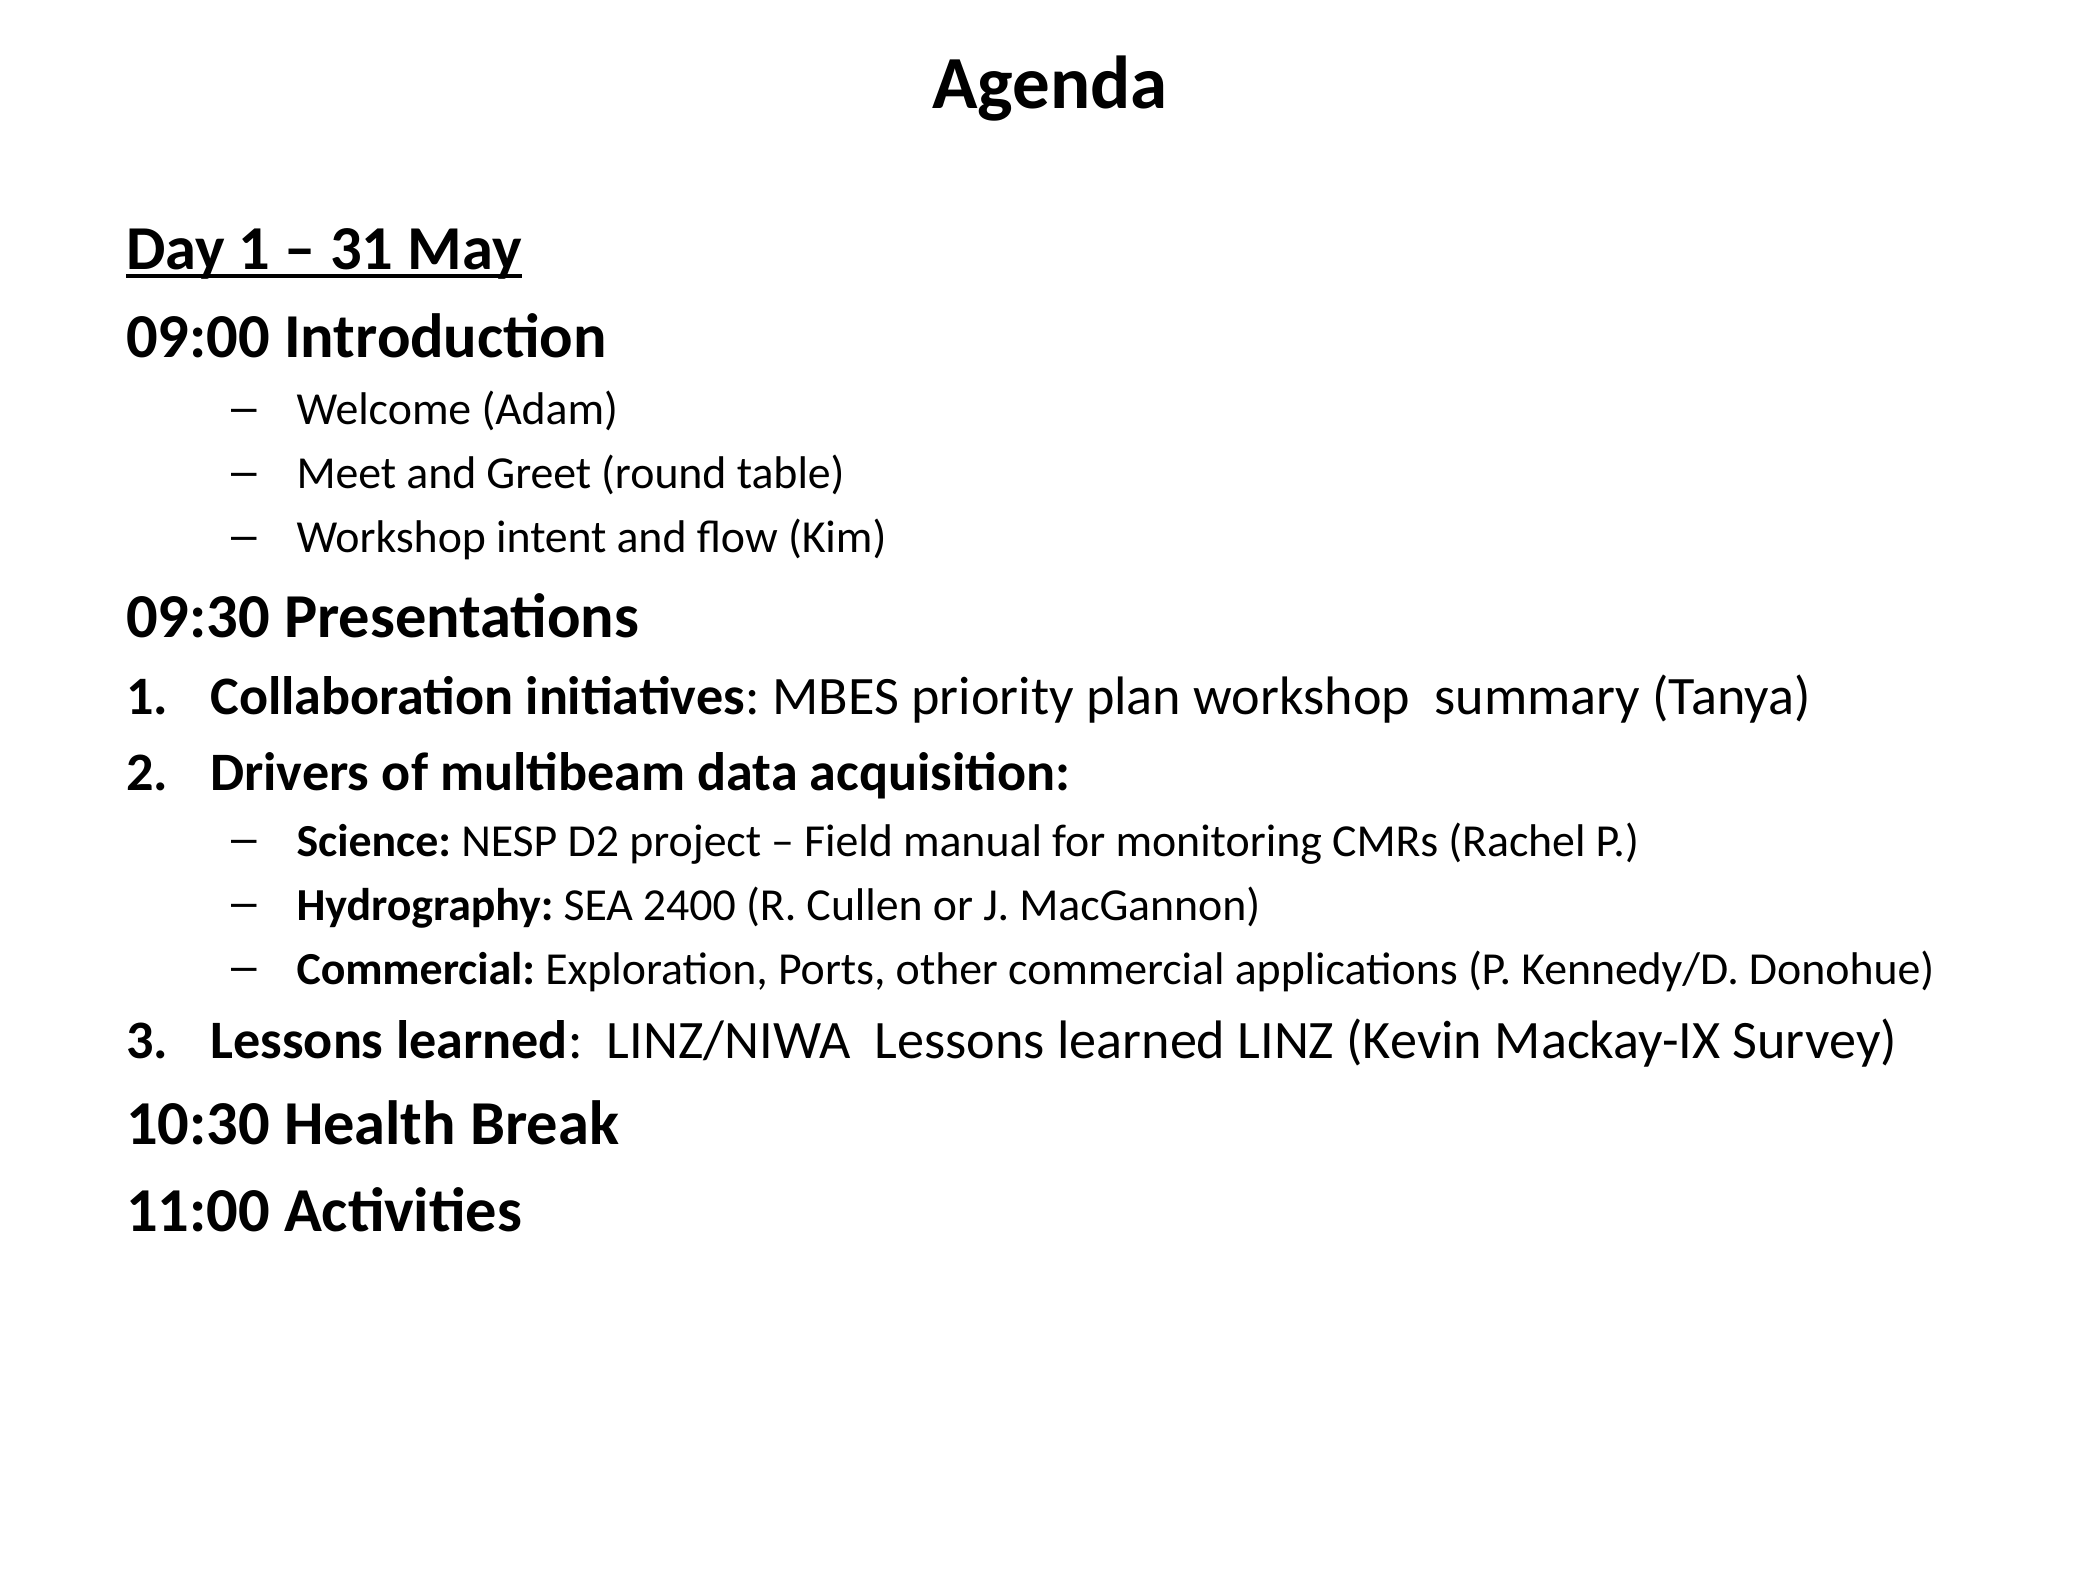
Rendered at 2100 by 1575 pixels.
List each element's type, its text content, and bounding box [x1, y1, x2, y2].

title Agenda [105, 7, 1995, 150]
list Day 1 – 31 May 09:00 Introduction Welcome (Adam) Meet and Greet (round table) Workshop intent and flow (Kim) 09:30 Presentations Collaboration initiatives: MBES priority plan workshop summary (Tanya) Drivers of multibeam data acquisition: Science: NESP D2 project – Field manual for monitoring CMRs (Rachel P.) Hydrography: SEA 2400 (R. Cullen or J. MacGannon) Commercial: Exploration, Ports, other commercial applications (P. Kennedy/D. Donohue) Lessons learned: LINZ/NIWA Lessons learned LINZ (Kevin Mackay-IX Survey) 10:30 Health Break 11:00 Activities [105, 196, 1995, 1407]
